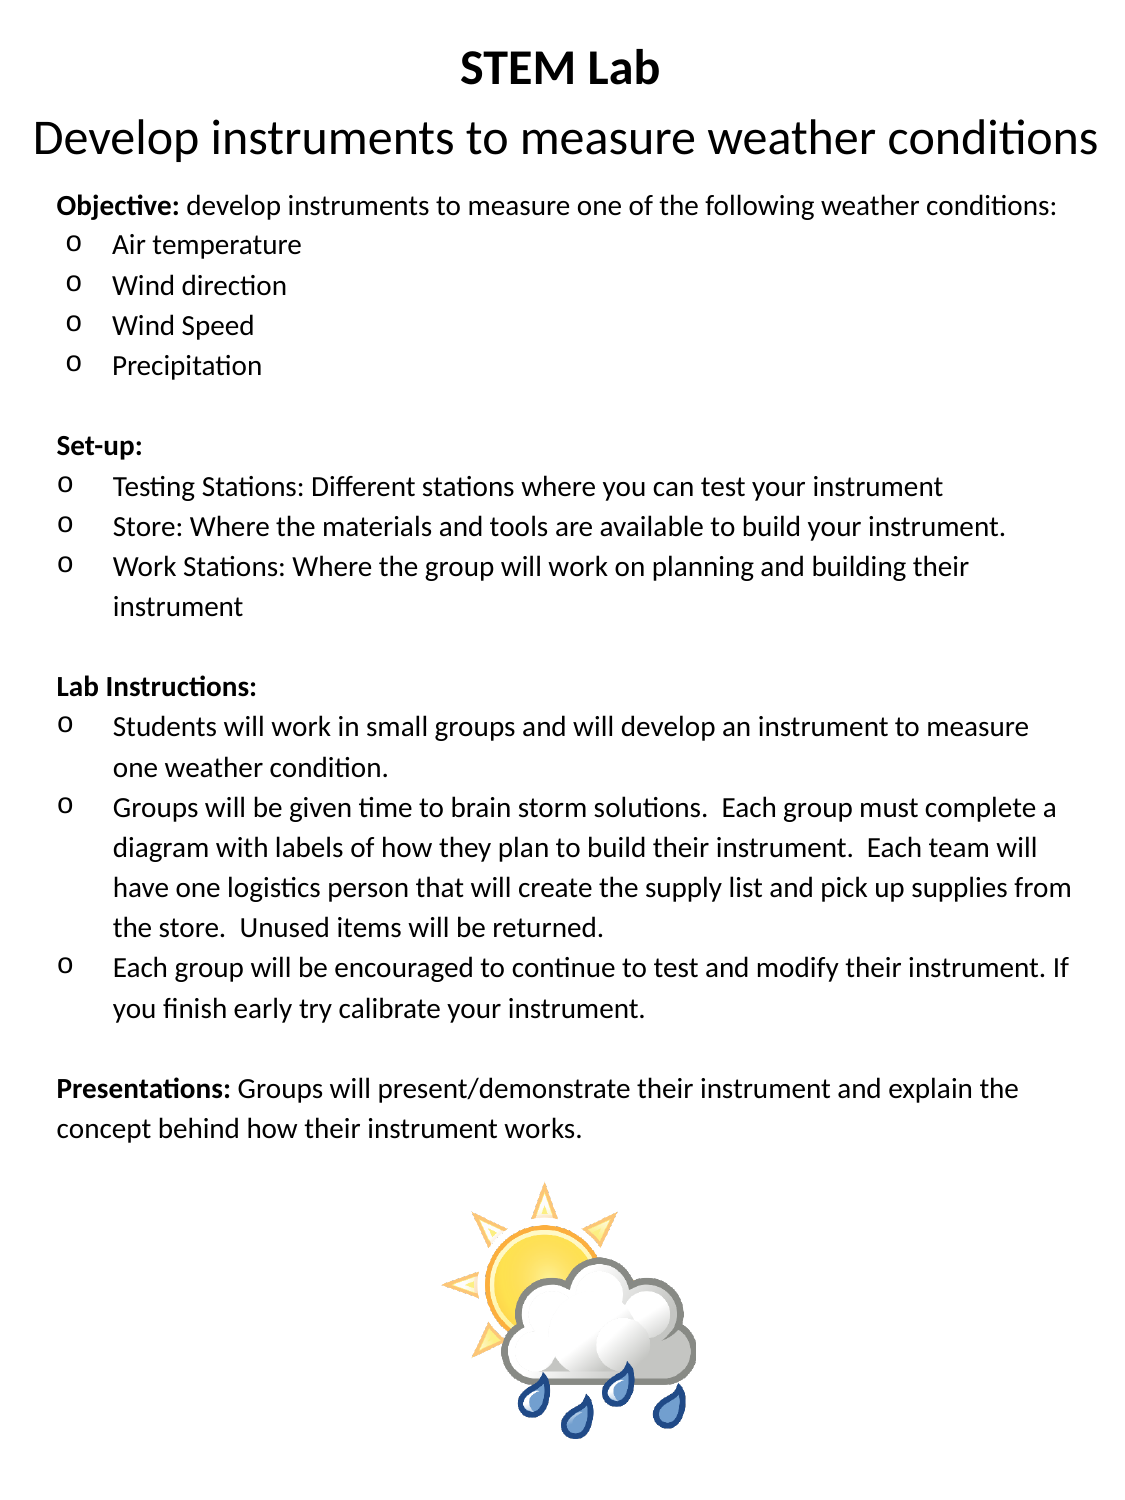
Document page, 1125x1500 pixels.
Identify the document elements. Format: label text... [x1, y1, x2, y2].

picture [436, 1179, 696, 1439]
text_box STEM Lab Develop instruments to measure weather conditions [18, 27, 1114, 172]
text_box Objective: develop instruments to measure one of the following weather conditions: Air temperature Wind direction Wind Speed Precipitation Set-up: Testing Stations: Different stations where you can test your instrument Store: Where the materials and tools are available to build your instrument. Work Stations: Where the group will work on planning and building their instrument Lab Instructions: Students will work in small groups and will develop an instrument to measure one weather condition. Groups will be given time to brain storm solutions. Each group must complete a diagram with labels of how they plan to build their instrument. Each team will have one logistics person that will create the supply list and pick up supplies from the store. Unused items will be returned. Each group will be encouraged to continue to test and modify their instrument. If you finish early try calibrate your instrument. Presentations: Groups will present/demonstrate their instrument and explain the concept behind how their instrument works. [41, 173, 1091, 1152]
